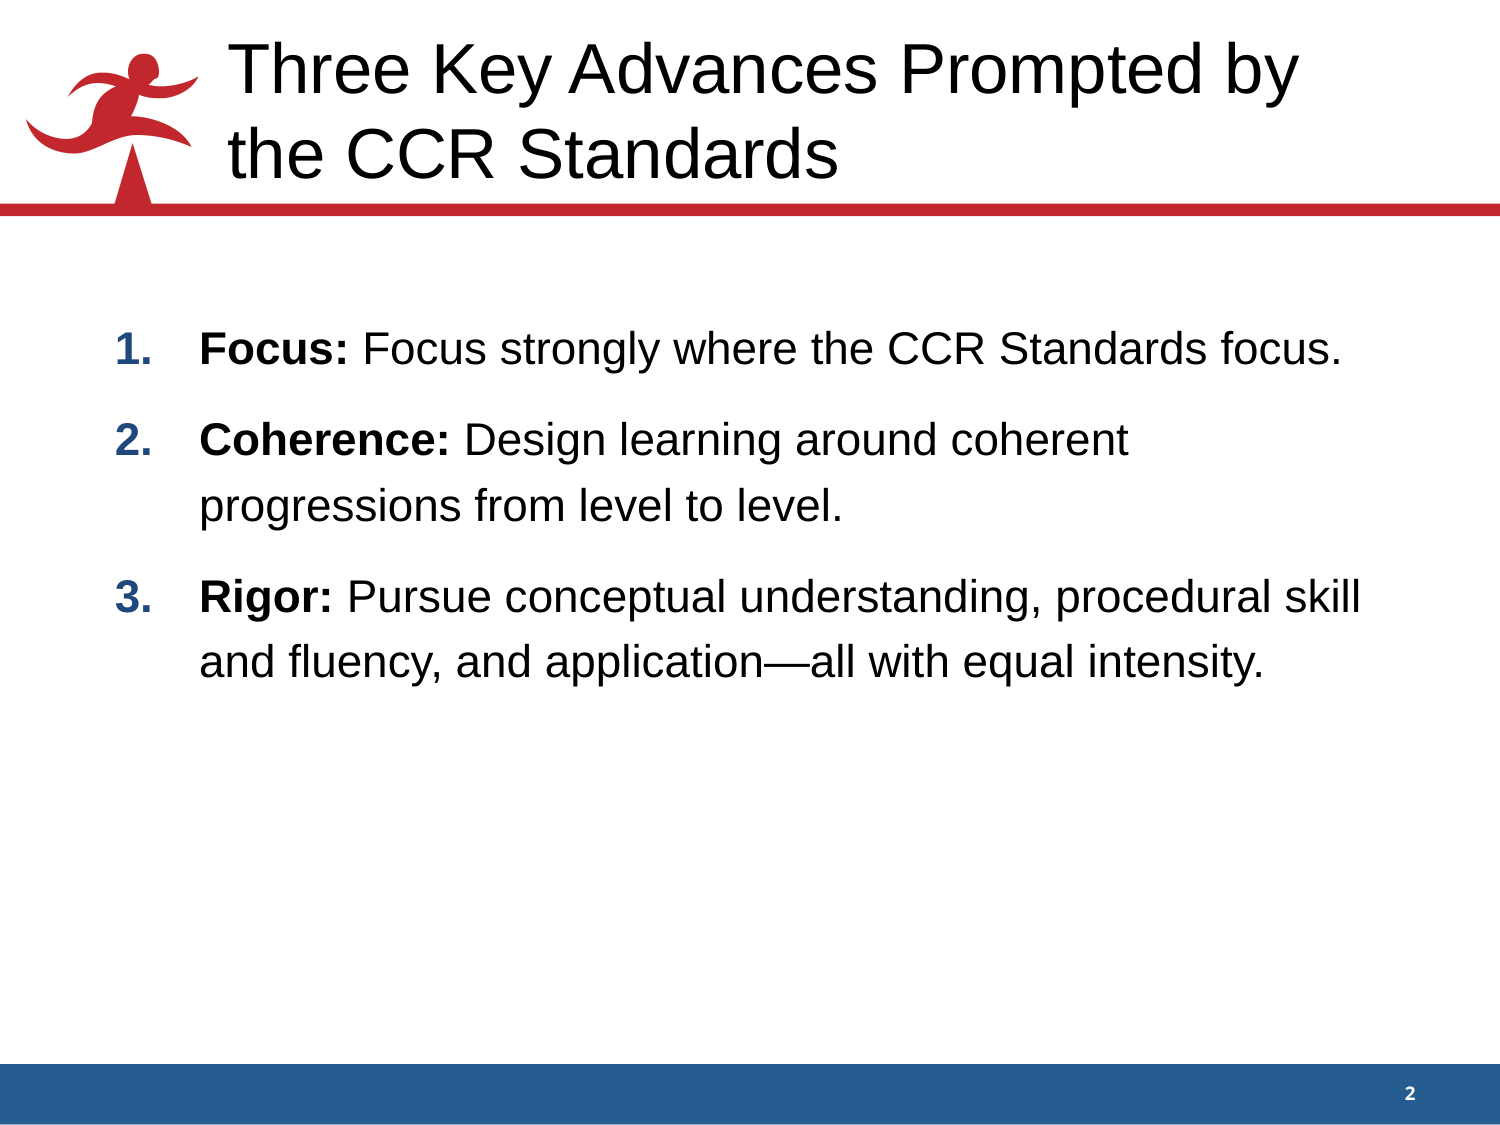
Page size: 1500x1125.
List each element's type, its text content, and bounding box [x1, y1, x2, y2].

list Focus: Focus strongly where the CCR Standards focus. Coherence: Design learning around coherent progressions from level to level. Rigor: Pursue conceptual understanding, procedural skill and fluency, and application—all with equal intensity. [99, 299, 1400, 969]
title Three Key Advances Prompted by the CCR Standards [212, 50, 1375, 200]
picture [0, 0, 1500, 1125]
